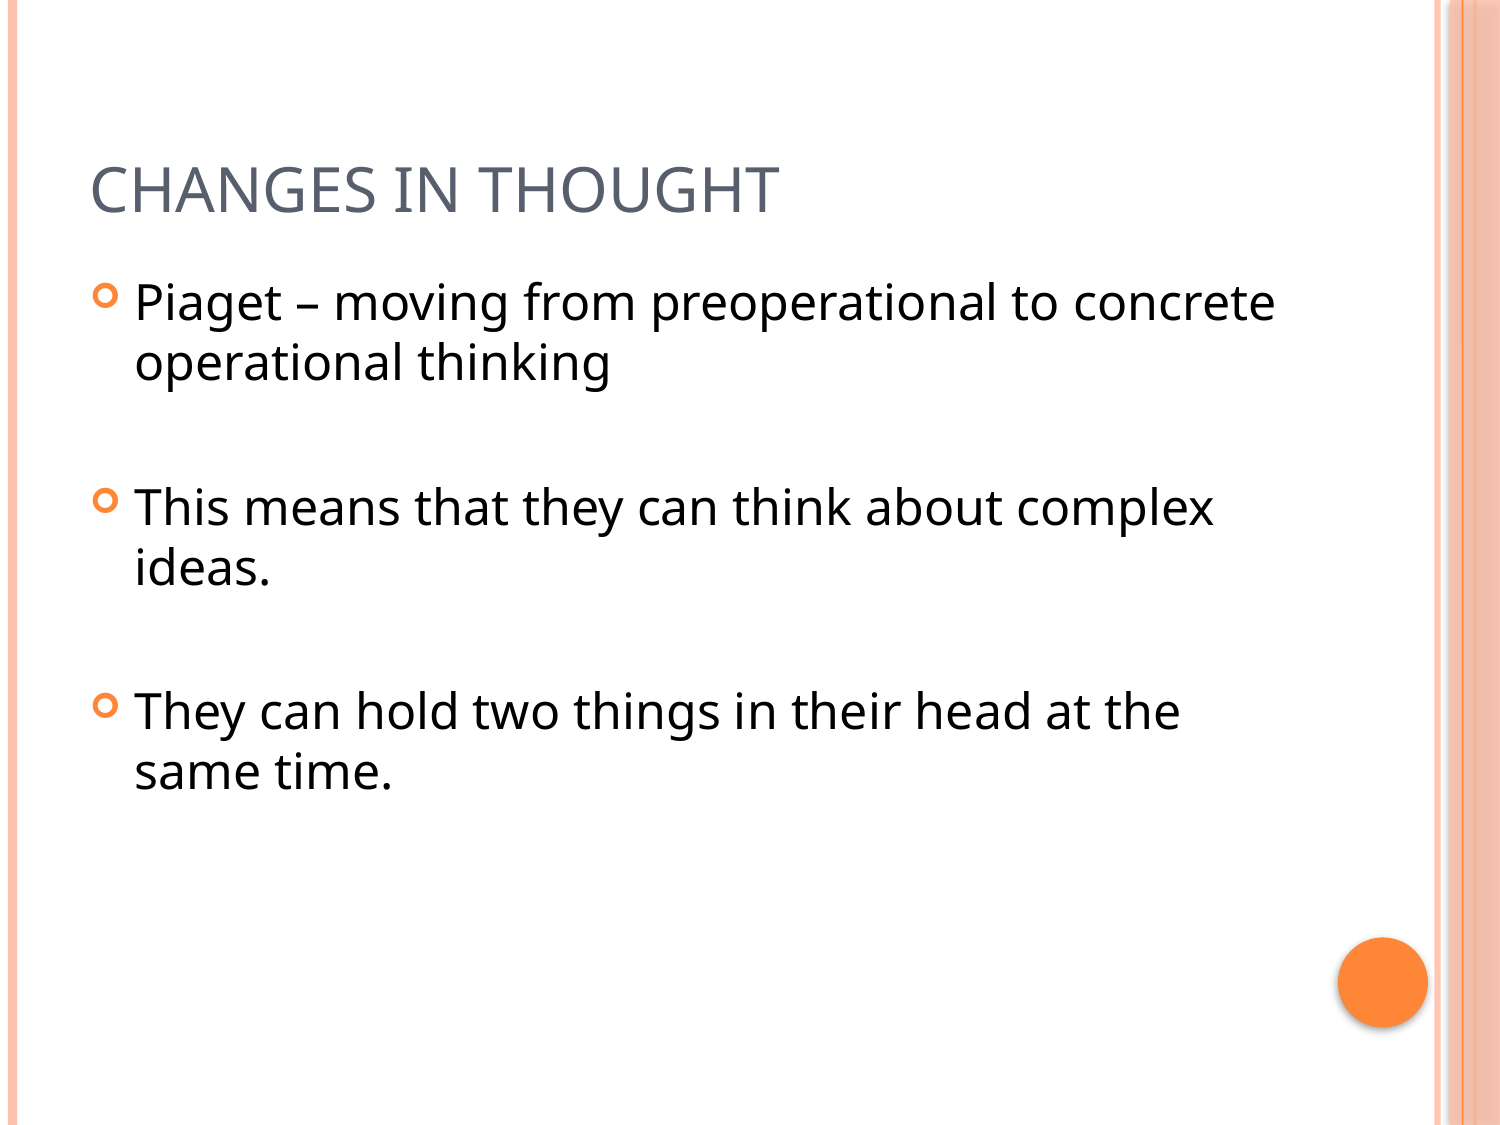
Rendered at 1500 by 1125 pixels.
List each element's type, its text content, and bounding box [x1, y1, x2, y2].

title Changes in thought [75, 45, 1300, 233]
list Piaget – moving from preoperational to concrete operational thinking This means that they can think about complex ideas. They can hold two things in their head at the same time. [75, 262, 1300, 1062]
